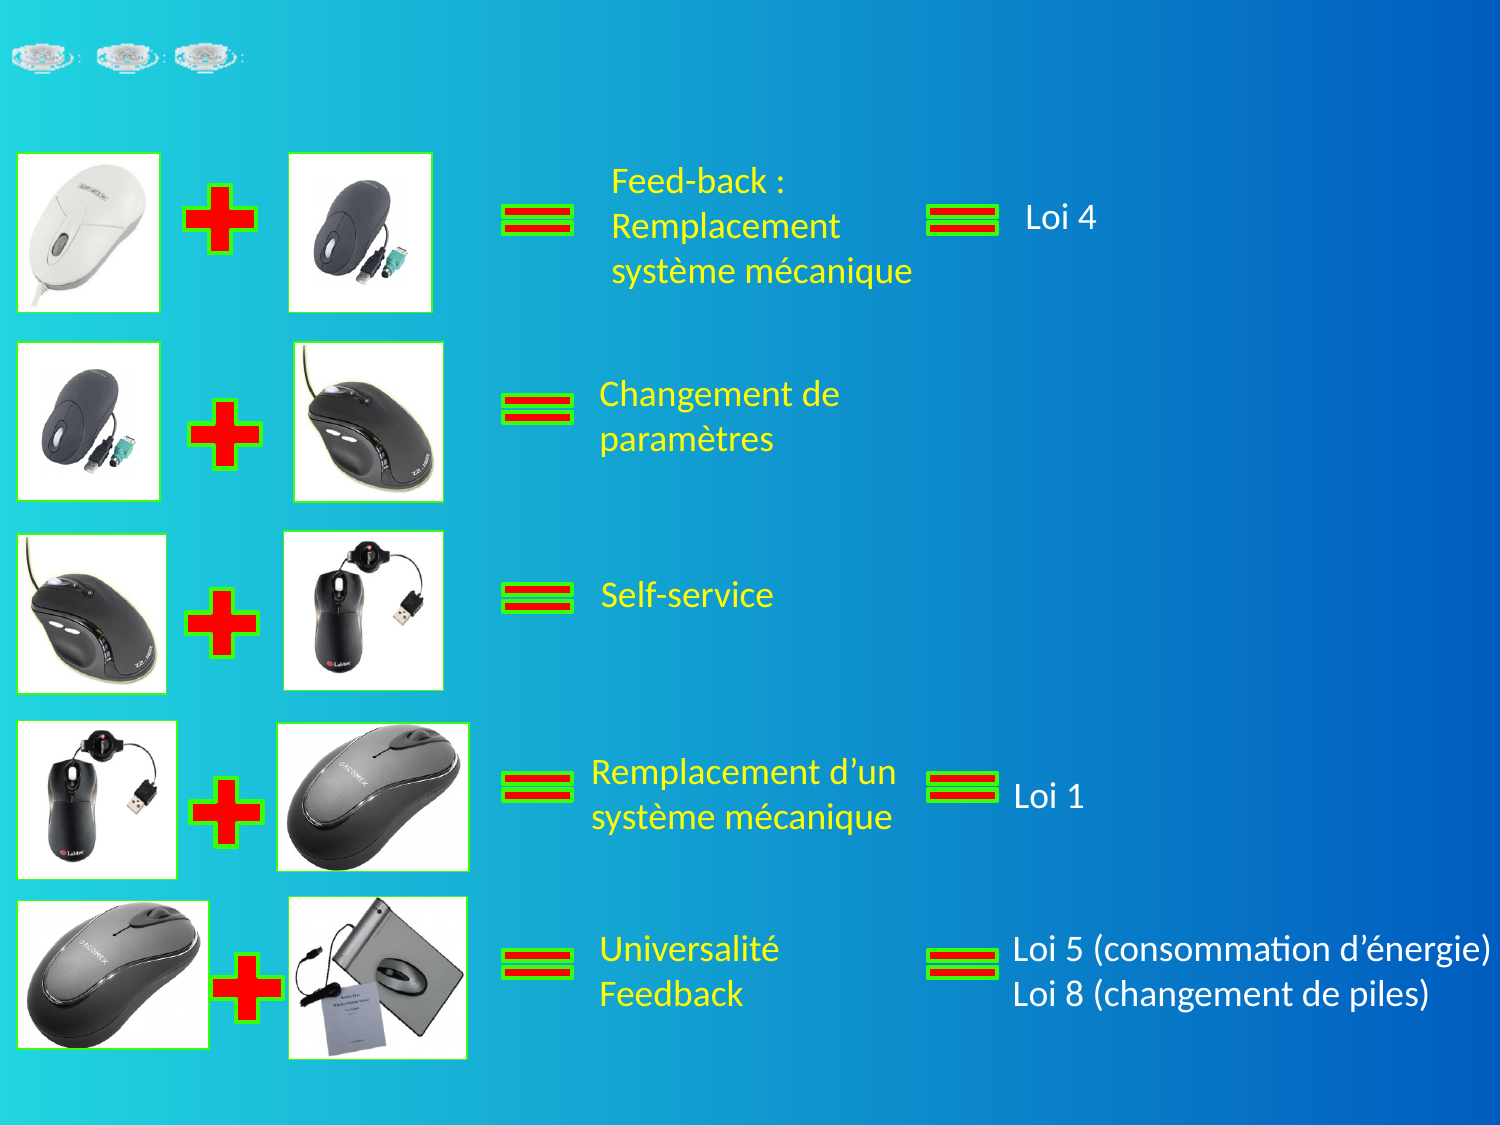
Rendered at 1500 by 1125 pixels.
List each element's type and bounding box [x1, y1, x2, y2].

picture [3, 0, 82, 118]
text_box [17, 148, 1500, 1059]
picture [88, 0, 245, 118]
